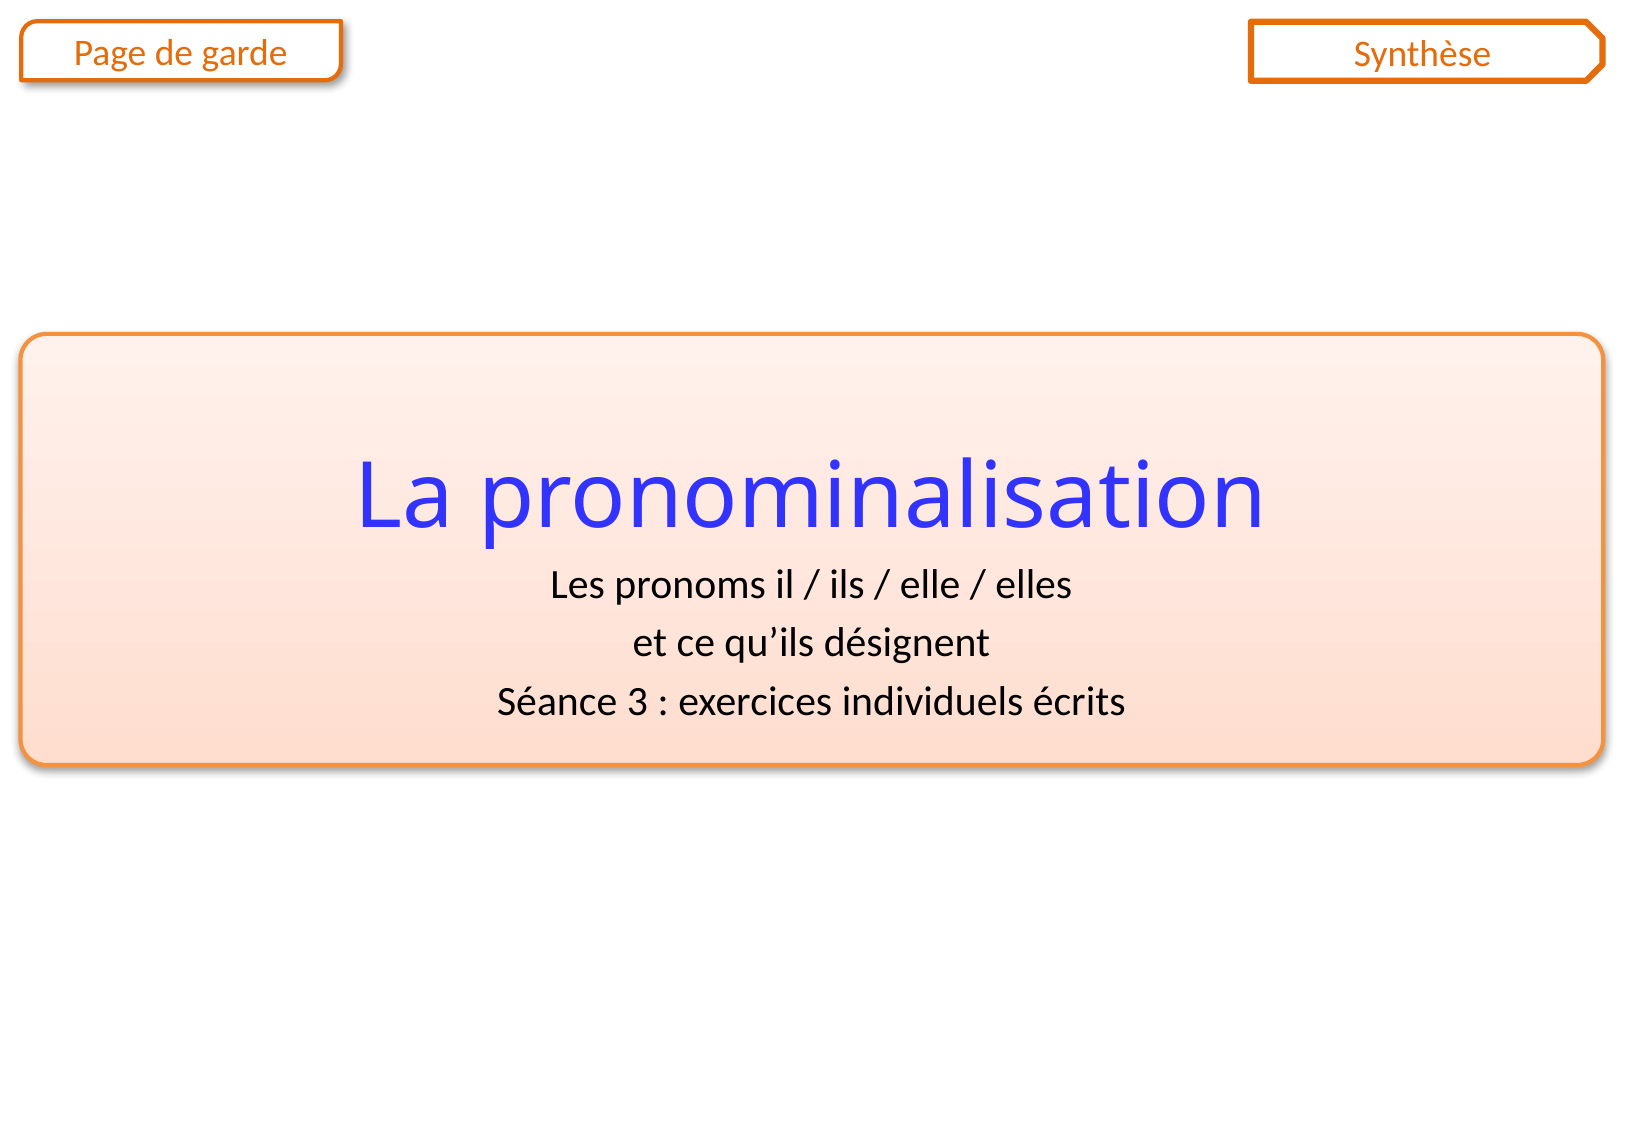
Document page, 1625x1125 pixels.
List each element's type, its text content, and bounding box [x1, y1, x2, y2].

list Les pronoms il / ils / elle / elles et ce qu’ils désignent Séance 3 : exercices individuels écrits [20, 549, 1603, 766]
title La pronominalisation [20, 431, 1603, 549]
